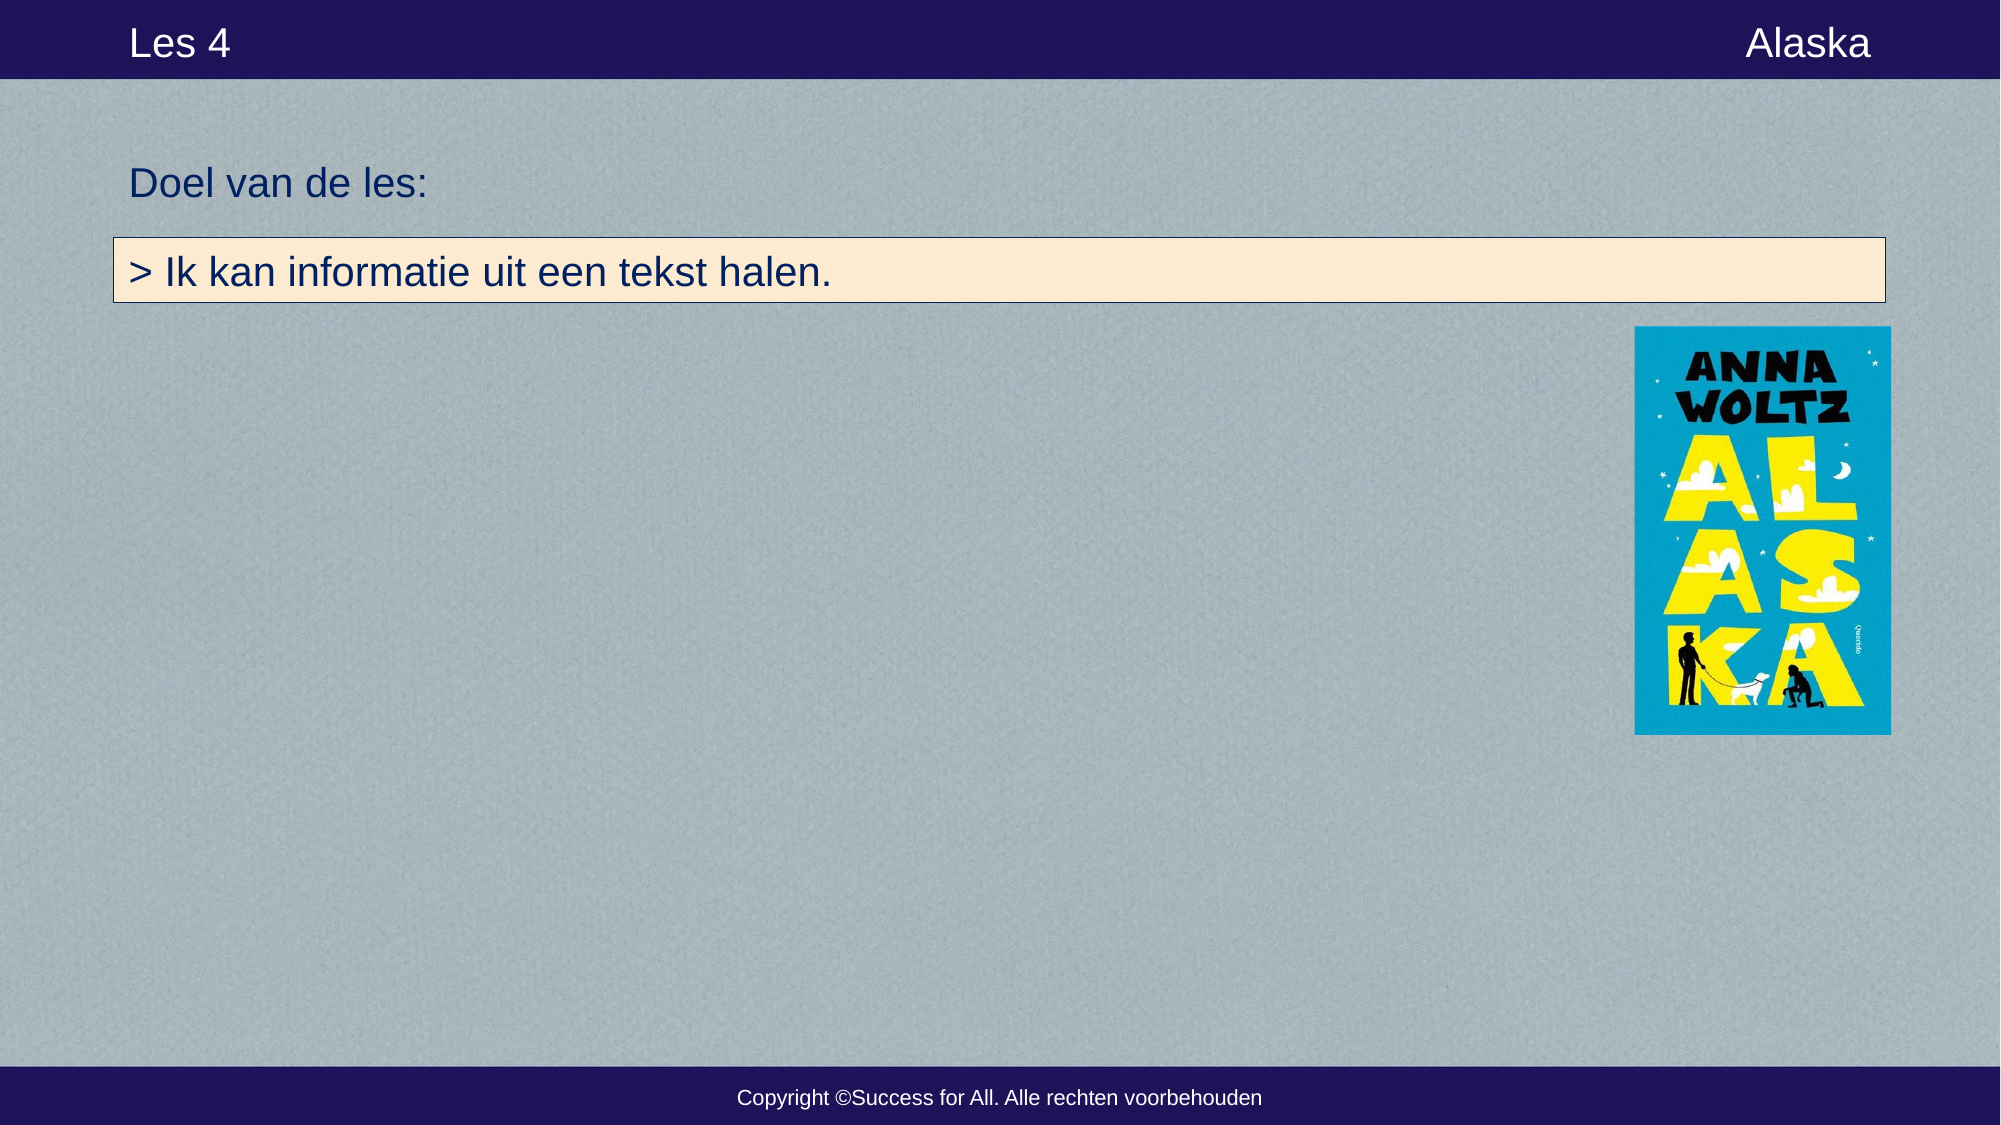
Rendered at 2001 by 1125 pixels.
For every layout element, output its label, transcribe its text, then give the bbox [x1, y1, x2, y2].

picture [0, 0, 2001, 1125]
text_box Les 4 [114, 8, 354, 73]
text_box Doel van de les: [113, 148, 1635, 214]
text_box Copyright ©Success for All. Alle rechten voorbehouden [0, 1076, 2000, 1125]
text_box Alaska [999, 8, 1886, 73]
text_box > Ik kan informatie uit een tekst halen. [113, 237, 1886, 303]
